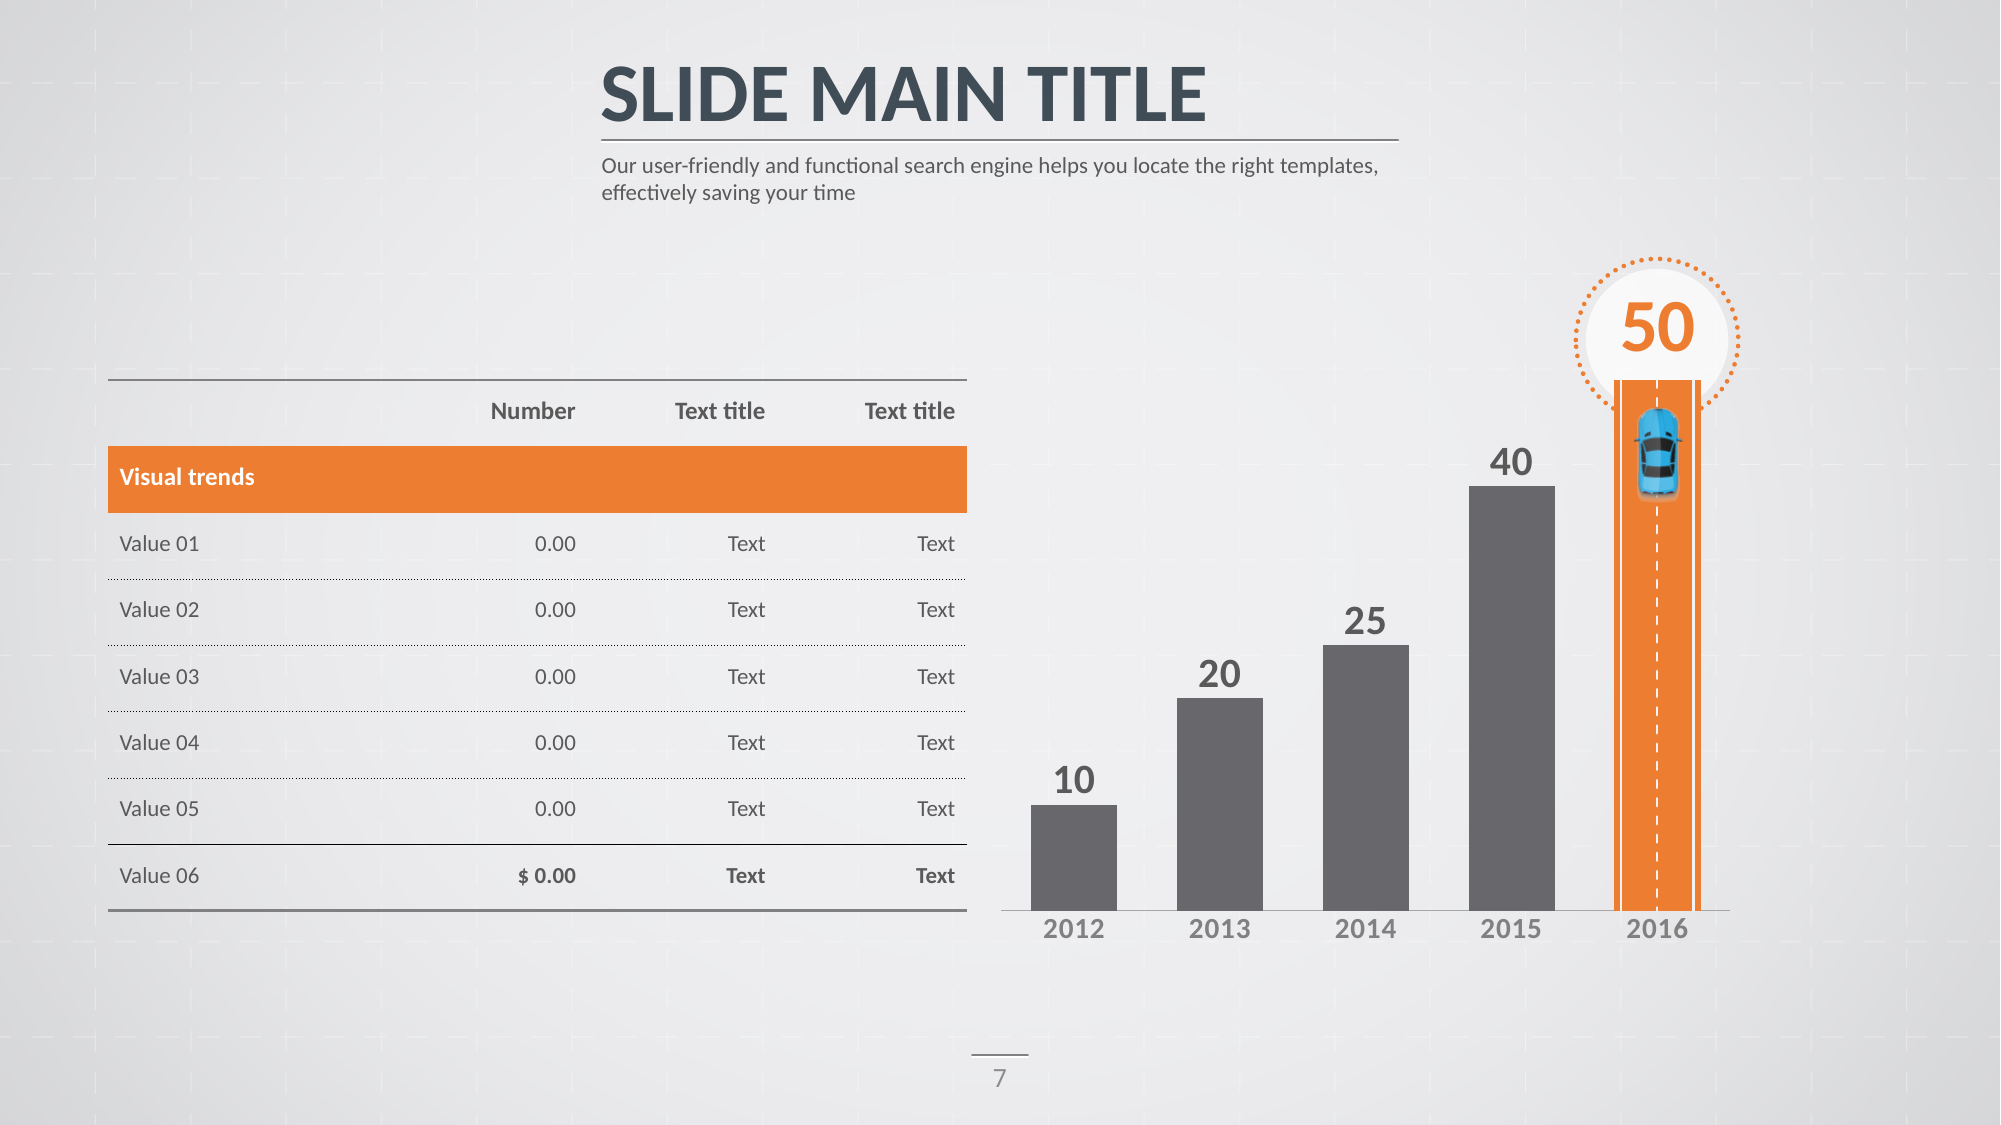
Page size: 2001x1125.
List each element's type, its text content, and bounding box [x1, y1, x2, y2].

table_cell Text [777, 645, 961, 712]
table_cell Value 04 [108, 712, 421, 778]
chart [961, 249, 1771, 982]
table_cell Text [588, 579, 777, 645]
table_cell Value 02 [108, 579, 421, 645]
table_header Text title [588, 381, 777, 446]
table_cell $ 0.00 [421, 845, 588, 909]
table_cell [421, 446, 588, 513]
slide_number 7 [923, 1049, 1077, 1110]
table_cell Text [588, 645, 777, 712]
table_cell Text [588, 845, 777, 909]
table_cell Visual trends [108, 446, 421, 513]
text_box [1620, 379, 1694, 911]
table_cell Text [777, 712, 961, 778]
table_cell Text [777, 513, 961, 579]
table_cell 0.00 [421, 712, 588, 778]
table_header Text title [777, 381, 961, 446]
table_cell Text [588, 778, 777, 844]
table_header Number [421, 381, 588, 446]
table_cell Value 06 [108, 845, 421, 909]
table_cell 0.00 [421, 579, 588, 645]
table_cell 0.00 [421, 645, 588, 712]
table_cell Value 05 [108, 778, 421, 844]
picture [0, 0, 2000, 1125]
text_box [585, 30, 1415, 214]
table_cell [777, 446, 961, 513]
table_cell [588, 446, 777, 513]
table_cell Text [777, 845, 961, 909]
table_cell 0.00 [421, 778, 588, 844]
table_cell Text [777, 778, 961, 844]
table_cell Text [588, 513, 777, 579]
table_cell Value 01 [108, 513, 421, 579]
table_cell Value 03 [108, 645, 421, 712]
table_header [108, 381, 421, 446]
table_cell 0.00 [421, 513, 588, 579]
table_cell Text [777, 579, 961, 645]
table_cell Text [588, 712, 777, 778]
